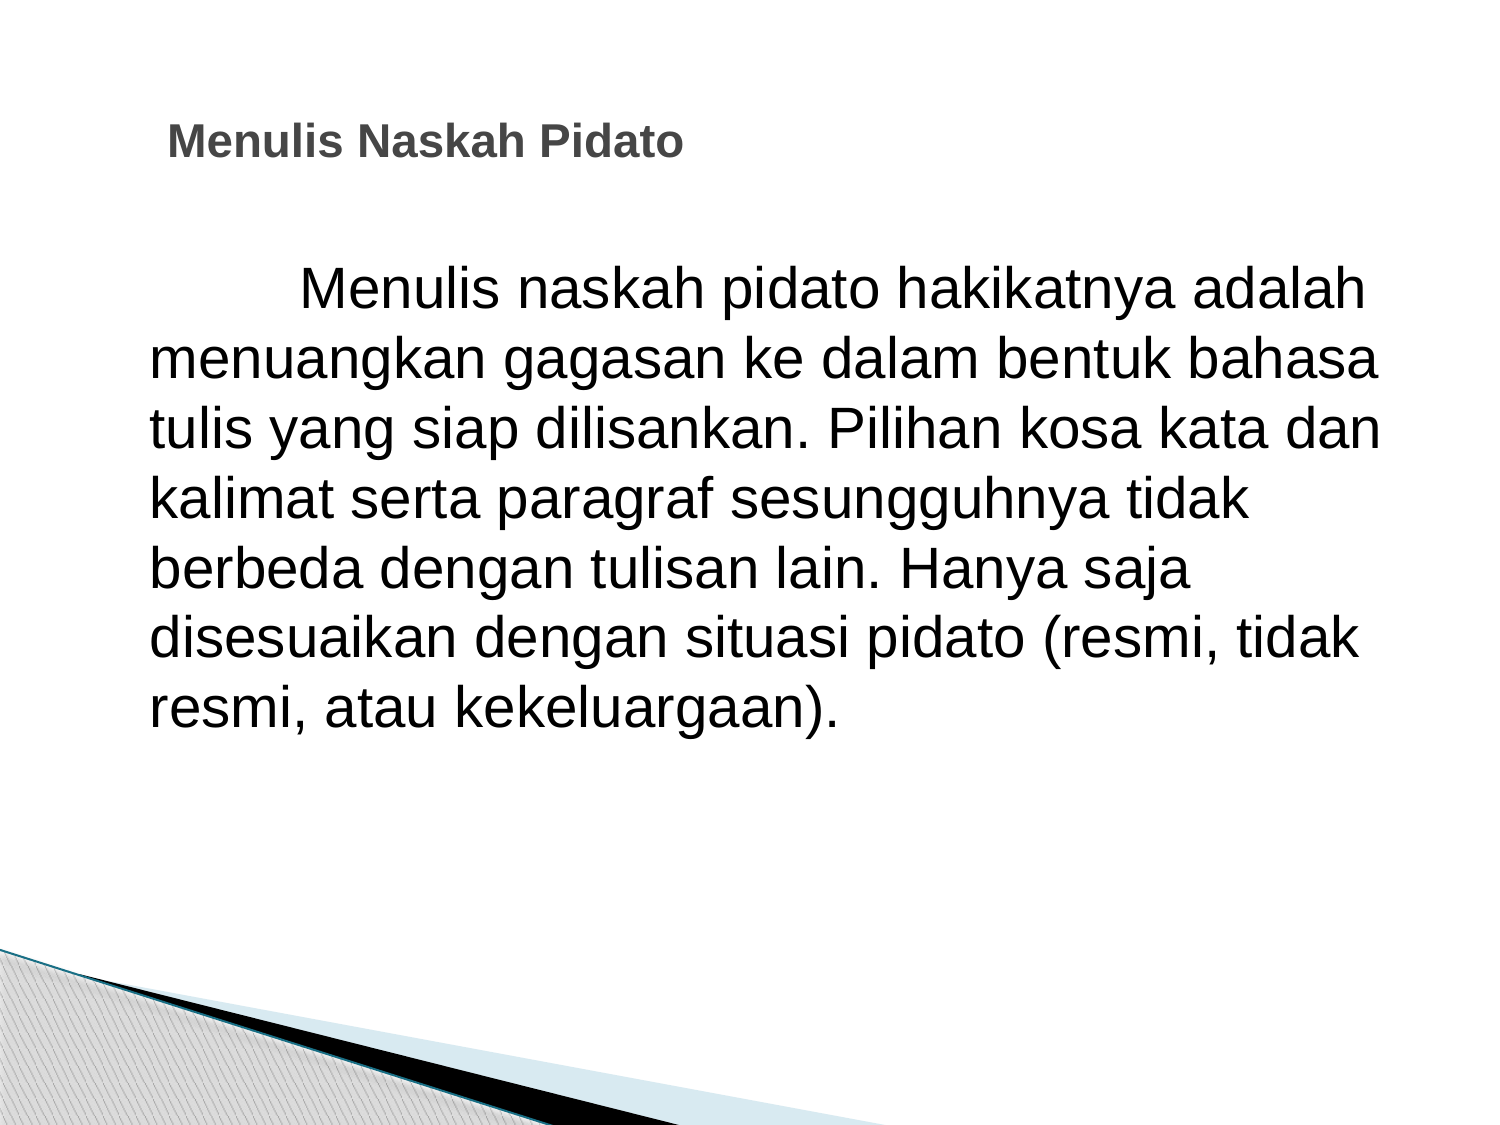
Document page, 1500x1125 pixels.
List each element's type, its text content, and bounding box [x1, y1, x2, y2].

title Menulis Naskah Pidato [152, 45, 1425, 233]
list Menulis naskah pidato hakikatnya adalah menuangkan gagasan ke dalam bentuk bahasa tulis yang siap dilisankan. Pilihan kosa kata dan kalimat serta paragraf sesungguhnya tidak berbeda dengan tulisan lain. Hanya saja disesuaikan dengan situasi pidato (resmi, tidak resmi, atau kekeluargaan). [75, 243, 1425, 986]
